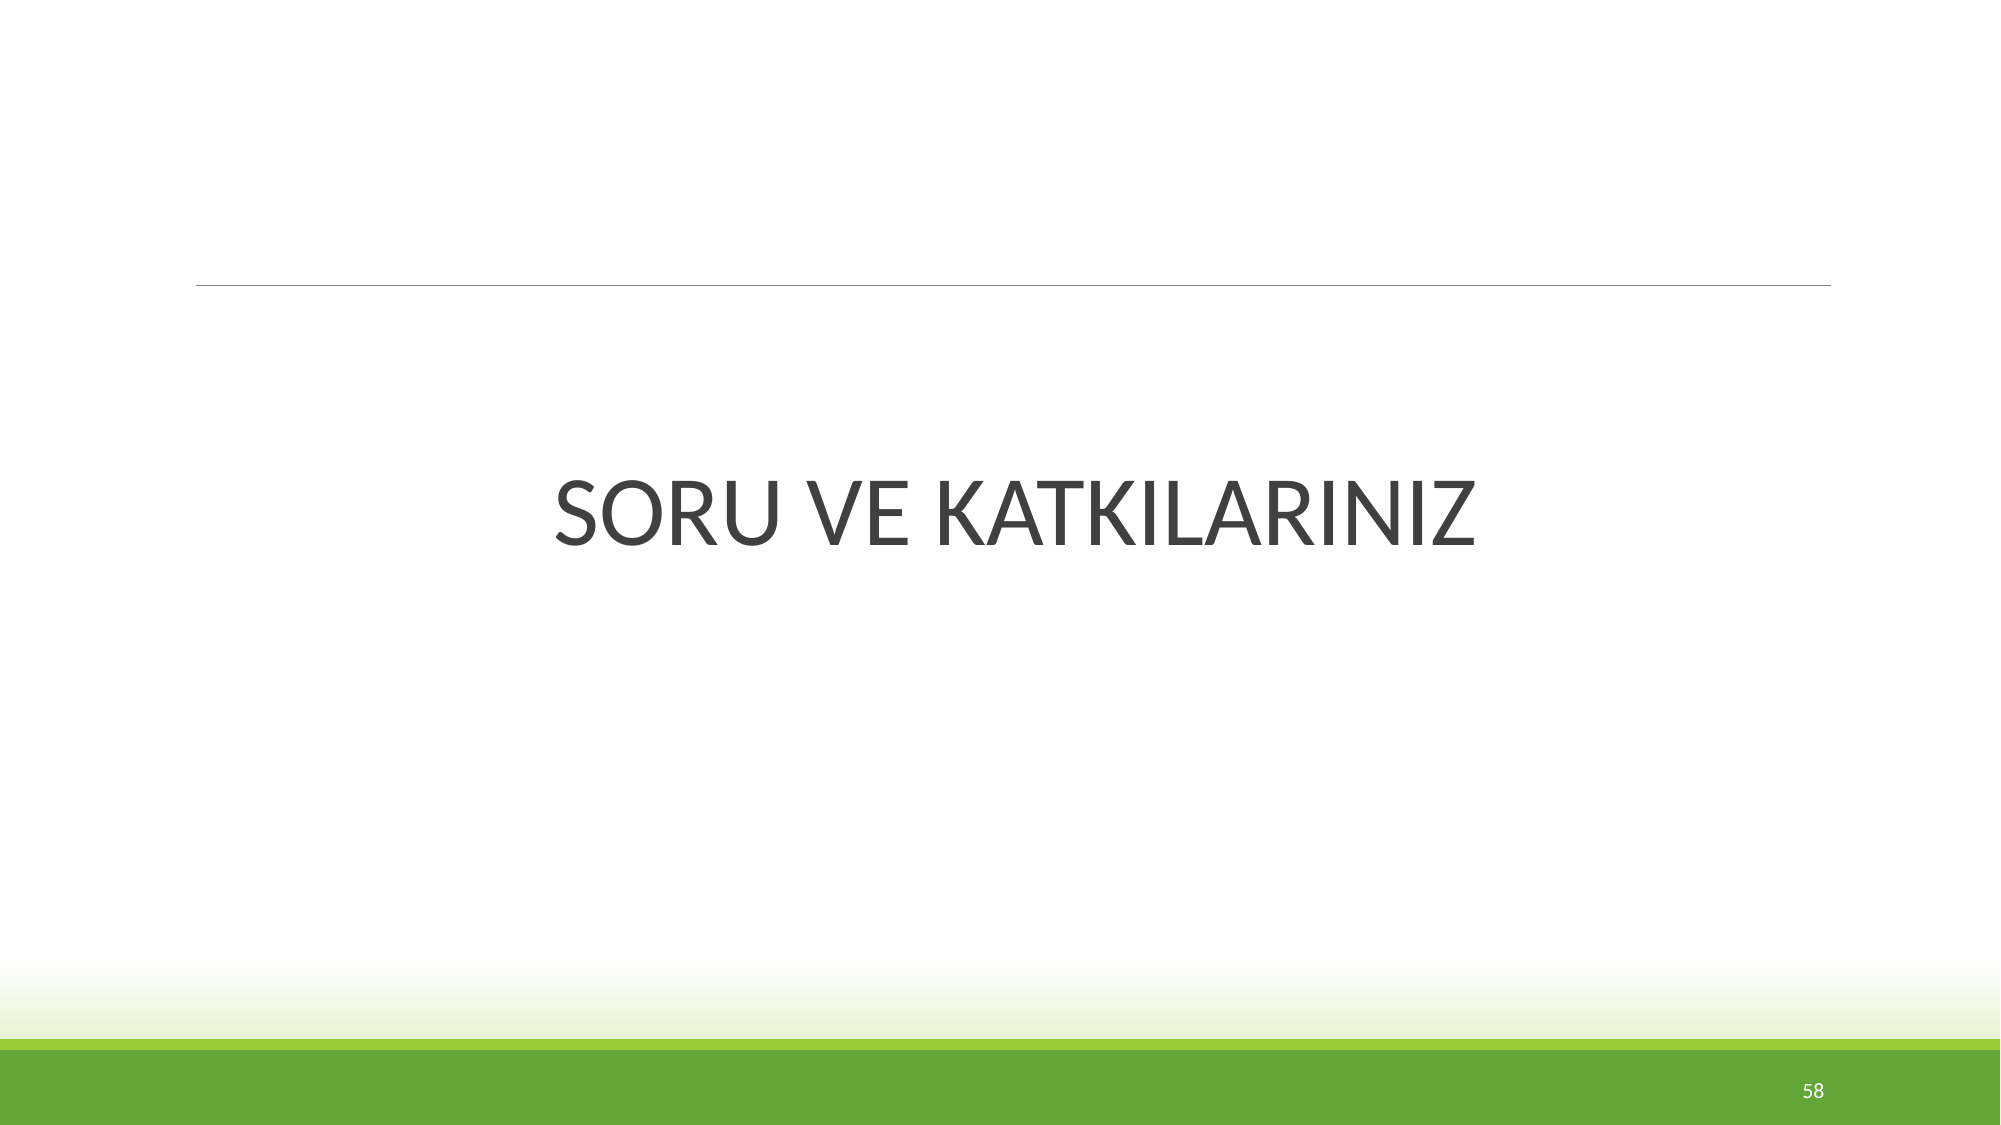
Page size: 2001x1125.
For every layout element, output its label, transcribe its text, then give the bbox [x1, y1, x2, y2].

slide_number 58 [1624, 1059, 1840, 1120]
list SORU VE KATKILARINIZ [180, 302, 1830, 963]
